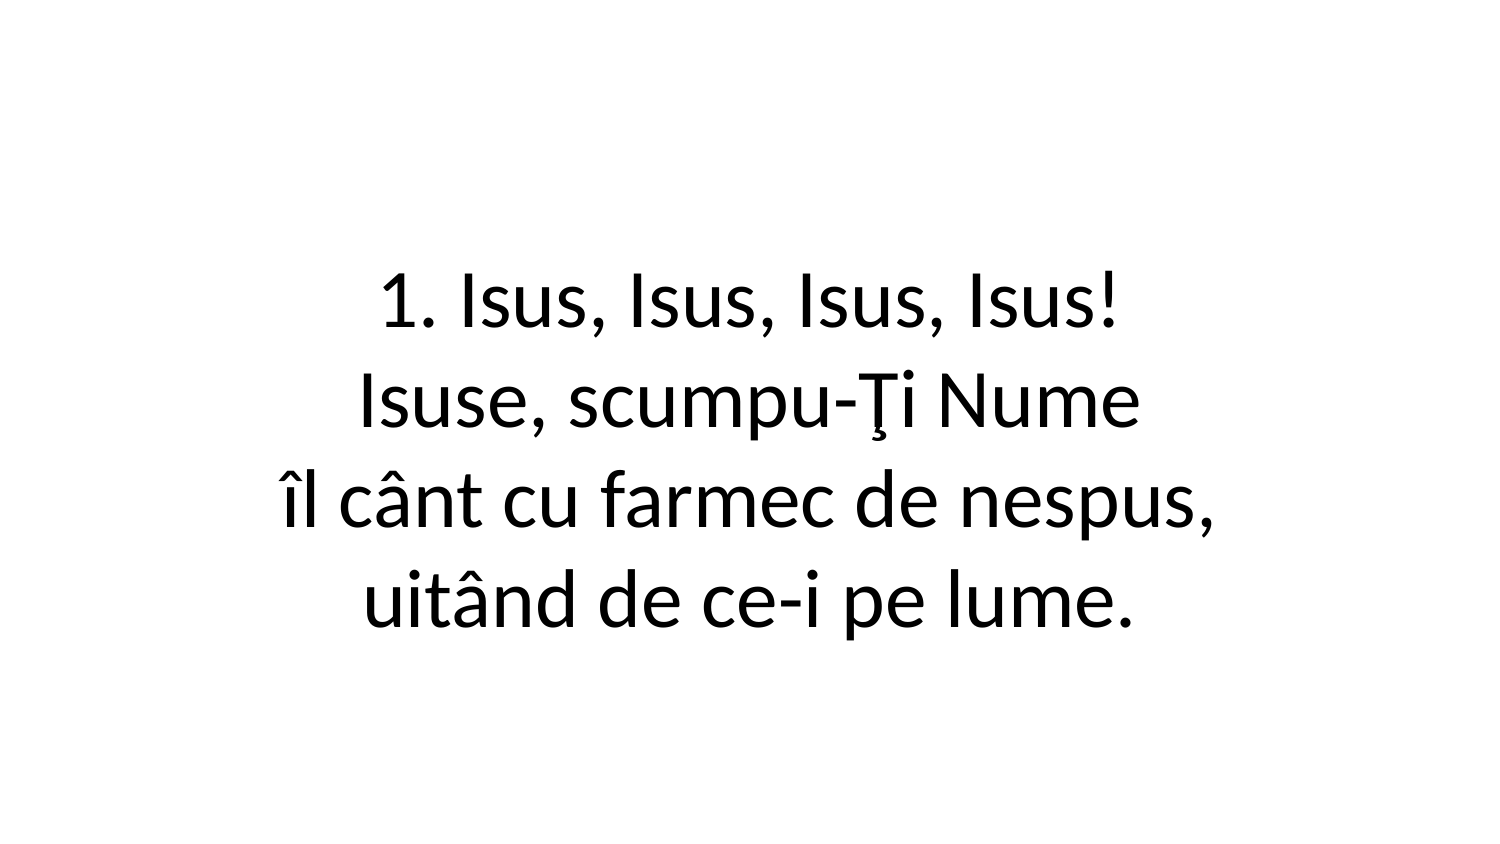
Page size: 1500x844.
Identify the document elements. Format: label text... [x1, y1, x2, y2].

text_box 1. Isus, Isus, Isus, Isus! Isuse, scumpu-Ţi Nume îl cânt cu farmec de nespus, uitând de ce-i pe lume. [266, 192, 1234, 652]
